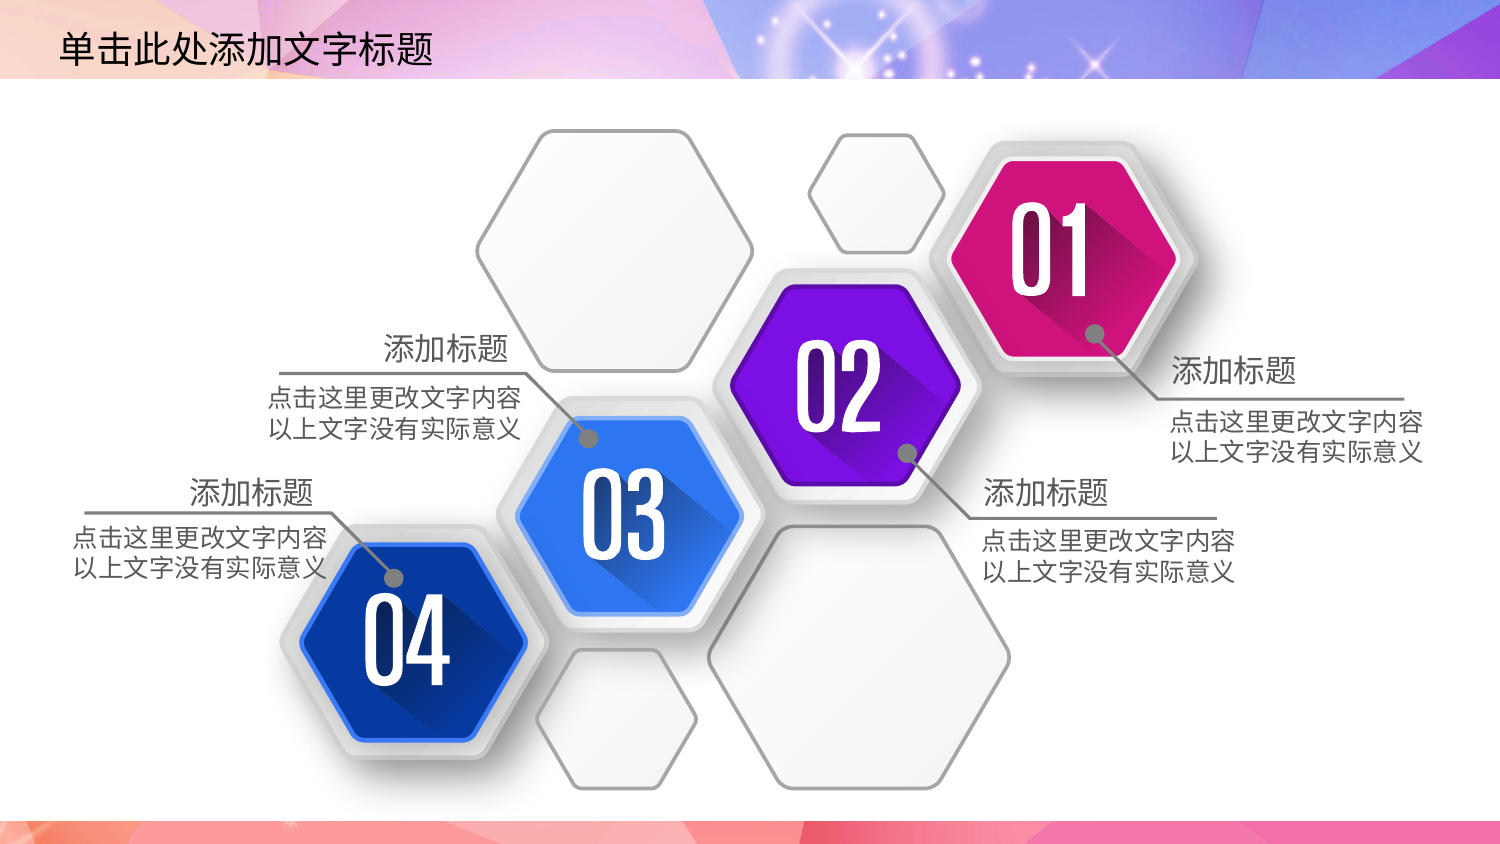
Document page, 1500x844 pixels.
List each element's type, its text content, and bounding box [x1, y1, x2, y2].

text_box 点击这里更改文字内容 以上文字没有实际意义 [206, 376, 534, 450]
text_box [548, 648, 698, 790]
text_box [84, 511, 347, 526]
text_box [714, 540, 1011, 790]
text_box 点击这里更改文字内容 以上文字没有实际意义 [11, 516, 339, 589]
text_box 点击这里更改文字内容 以上文字没有实际意义 [970, 519, 1298, 593]
text_box [279, 371, 553, 398]
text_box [713, 270, 981, 503]
text_box [476, 129, 754, 373]
text_box 添加标题 [208, 323, 520, 373]
text_box 添加标题 [1160, 345, 1472, 395]
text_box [281, 526, 548, 758]
picture [0, 821, 1500, 844]
text_box 添加标题 [13, 468, 326, 517]
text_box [497, 398, 764, 631]
text_box [808, 134, 930, 254]
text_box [930, 143, 1197, 375]
picture [0, 0, 1500, 79]
text_box 添加标题 [972, 468, 1285, 517]
text_box [952, 503, 1217, 520]
text_box [1130, 375, 1405, 401]
text_box 点击这里更改文字内容 以上文字没有实际意义 [1158, 400, 1486, 473]
